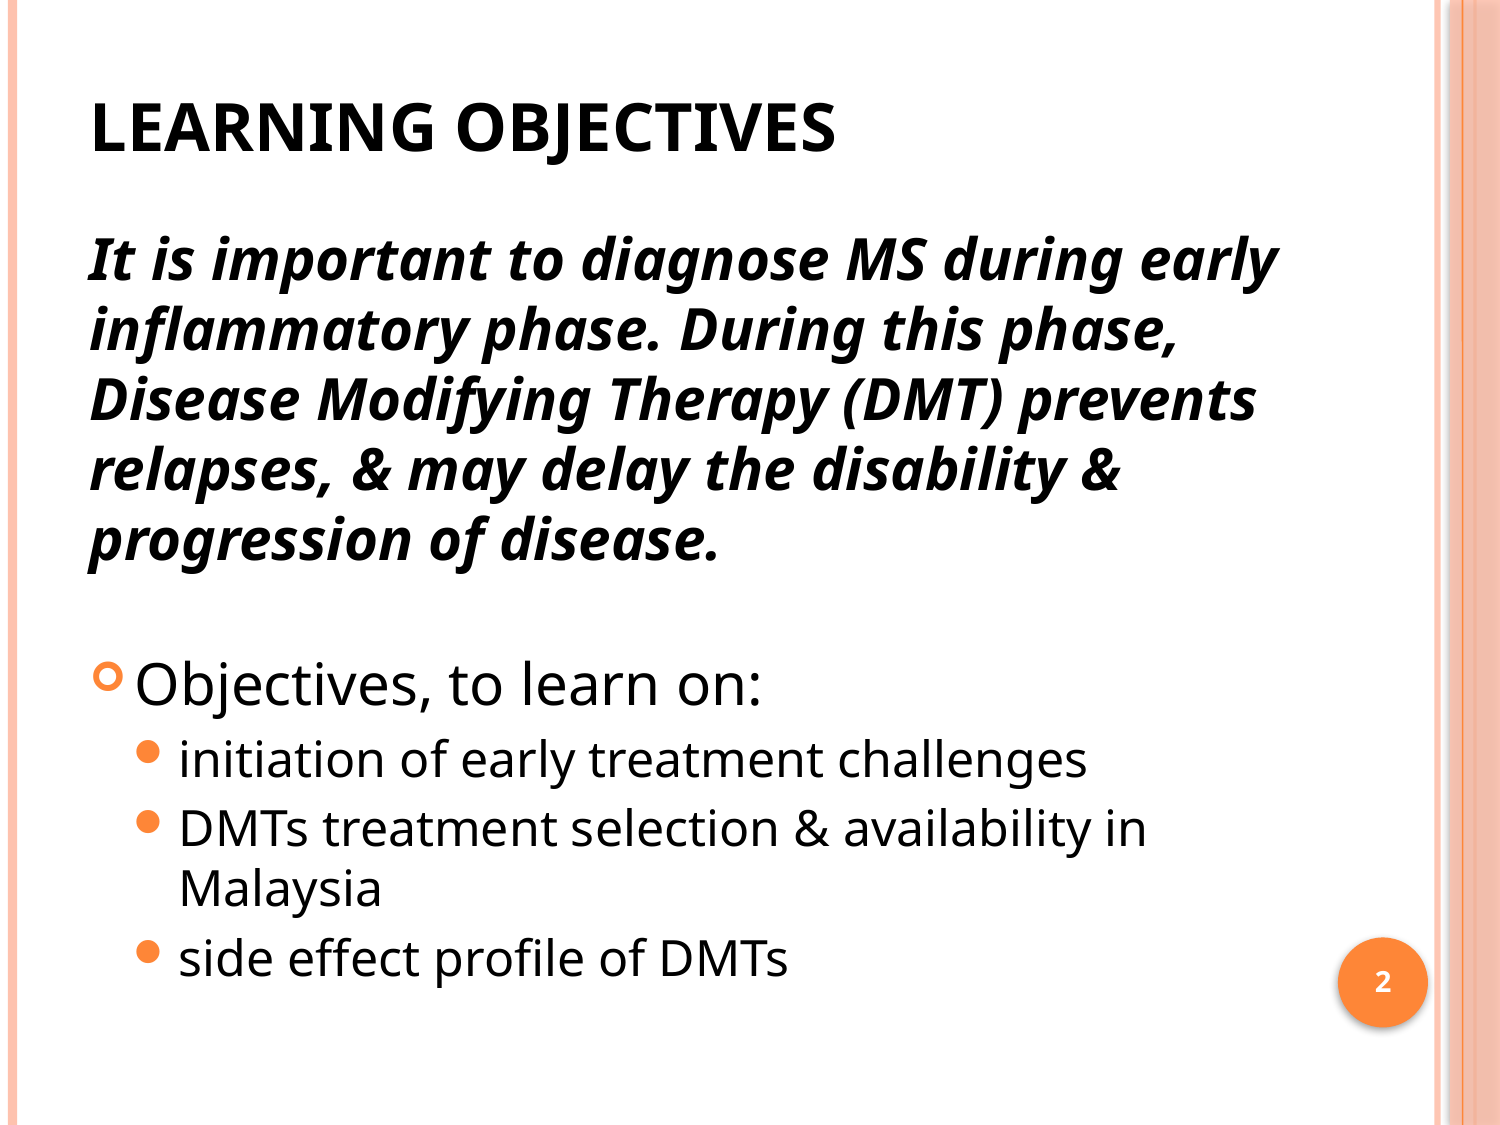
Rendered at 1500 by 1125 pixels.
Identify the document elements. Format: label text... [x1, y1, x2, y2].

list It is important to diagnose MS during early inflammatory phase. During this phase, Disease Modifying Therapy (DMT) prevents relapses, & may delay the disability & progression of disease. Objectives, to learn on: initiation of early treatment challenges DMTs treatment selection & availability in Malaysia side effect profile of DMTs [75, 214, 1379, 1015]
slide_number 2 [1333, 940, 1434, 1027]
title Learning objectives [75, 45, 1300, 172]
